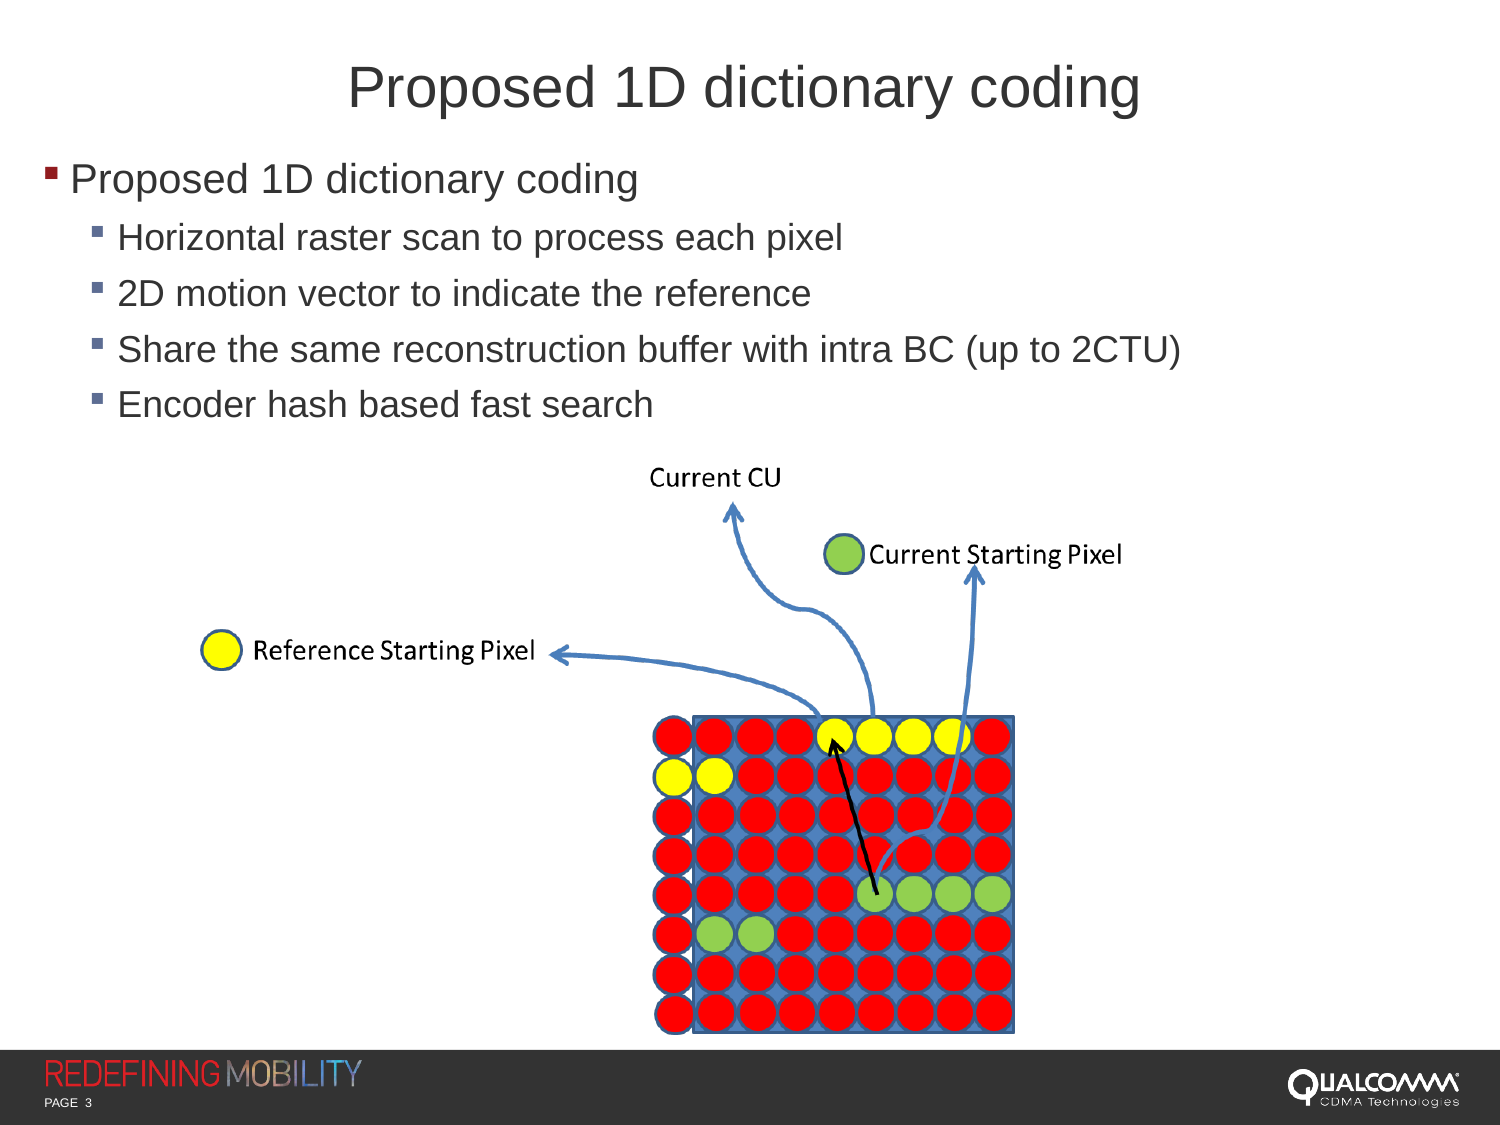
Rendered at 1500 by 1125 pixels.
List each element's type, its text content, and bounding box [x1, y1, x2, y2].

picture [30, 1048, 372, 1099]
list Proposed 1D dictionary coding Horizontal raster scan to process each pixel 2D motion vector to indicate the reference Share the same reconstruction buffer with intra BC (up to 2CTU) Encoder hash based fast search [26, 148, 1457, 1021]
picture [1278, 1058, 1478, 1114]
title Proposed 1D dictionary coding [28, 44, 1462, 138]
picture [199, 449, 1154, 1035]
